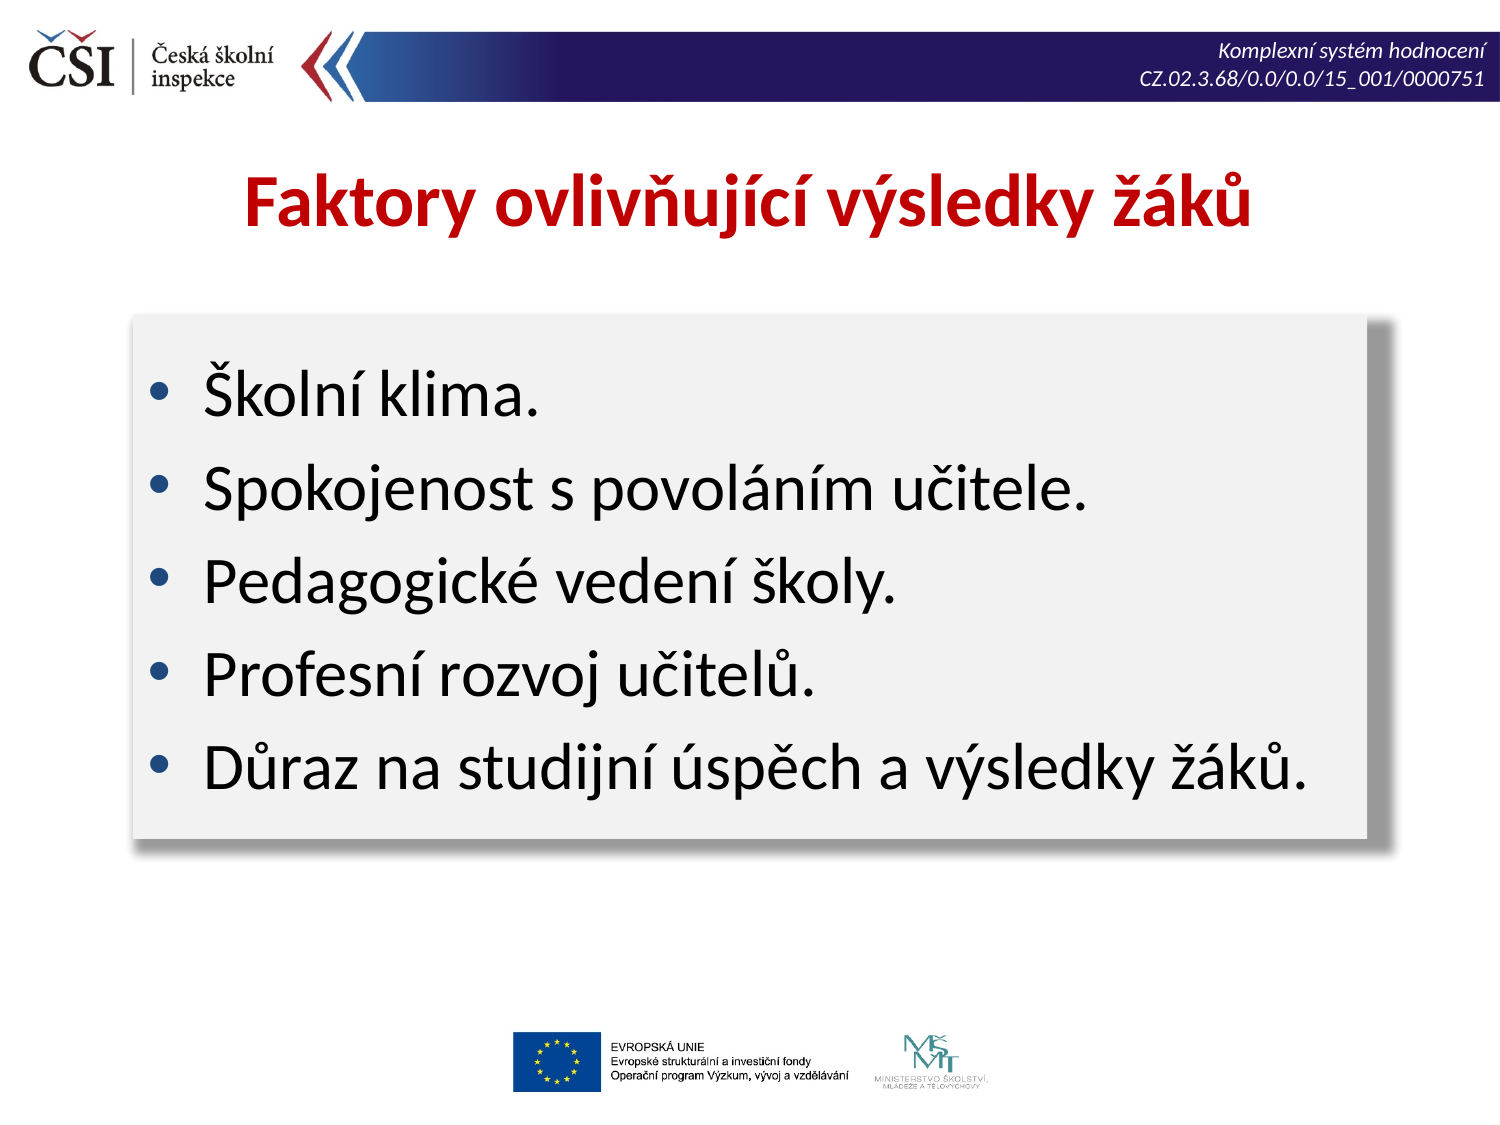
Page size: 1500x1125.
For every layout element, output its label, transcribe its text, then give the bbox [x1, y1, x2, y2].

picture [29, 30, 1500, 102]
list Faktory ovlivňující výsledky žáků [29, 125, 1471, 268]
list Školní klima. Spokojenost s povoláním učitele. Pedagogické vedení školy. Profesní rozvoj učitelů. Důraz na studijní úspěch a výsledky žáků. [132, 314, 1368, 839]
picture [483, 1002, 1017, 1121]
